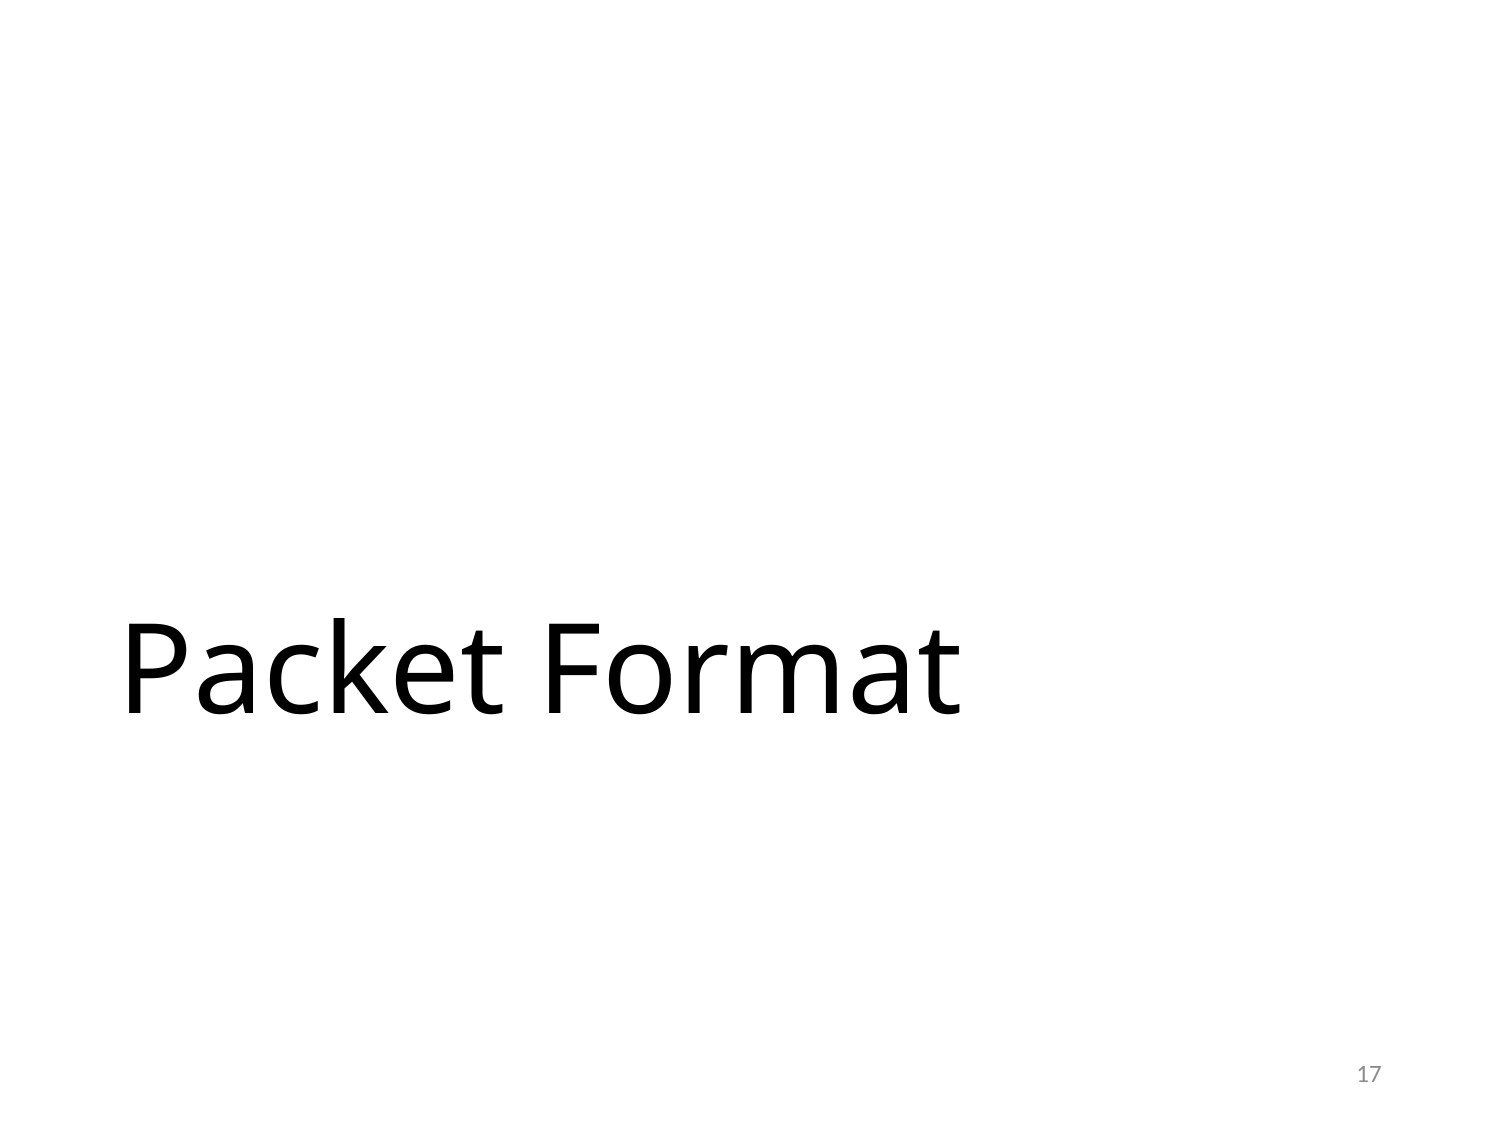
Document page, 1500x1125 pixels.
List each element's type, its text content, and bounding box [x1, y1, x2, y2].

slide_number 17 [1059, 1042, 1397, 1103]
title Packet Format [102, 280, 1397, 749]
